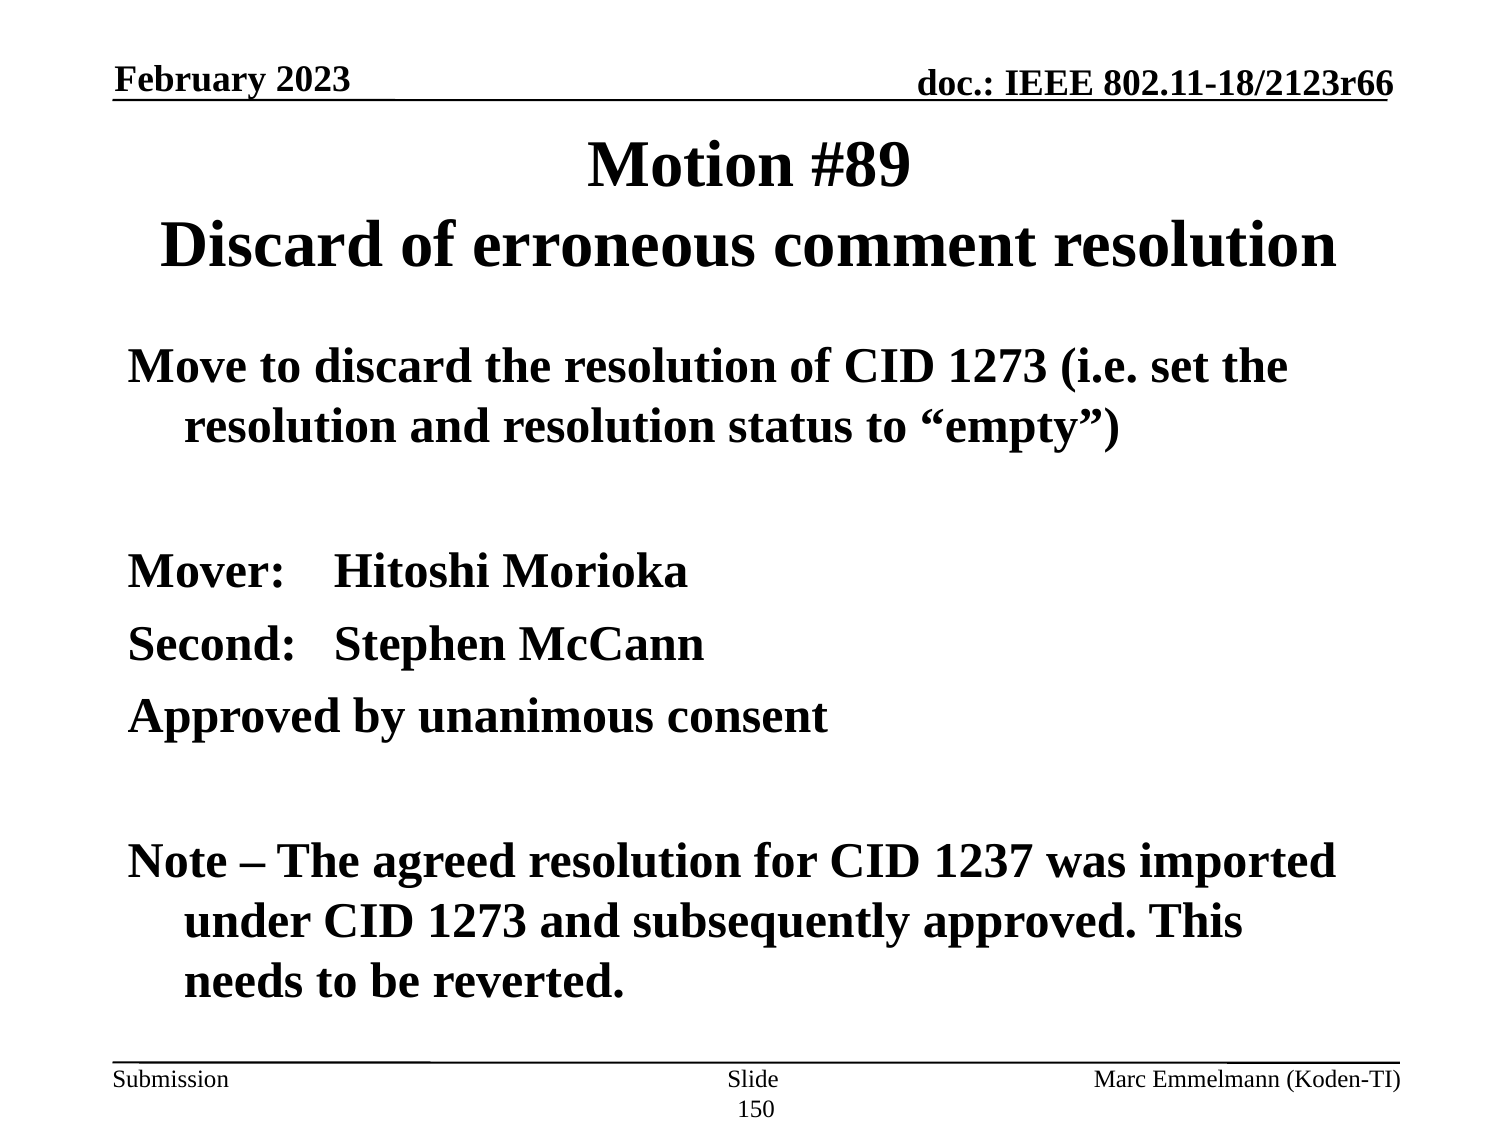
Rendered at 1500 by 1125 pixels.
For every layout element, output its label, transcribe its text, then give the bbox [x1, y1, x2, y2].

list Move to discard the resolution of CID 1273 (i.e. set the resolution and resolution status to “empty”) Mover: Hitoshi Morioka Second: Stephen McCann Approved by unanimous consent Note – The agreed resolution for CID 1237 was imported under CID 1273 and subsequently approved. This needs to be reverted. [112, 324, 1388, 1000]
slide_number Slide 150 [712, 1061, 800, 1123]
title Motion #89 Discard of erroneous comment resolution [112, 112, 1388, 288]
footer Marc Emmelmann (Koden-TI) [878, 1061, 1402, 1093]
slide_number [114, 54, 423, 100]
